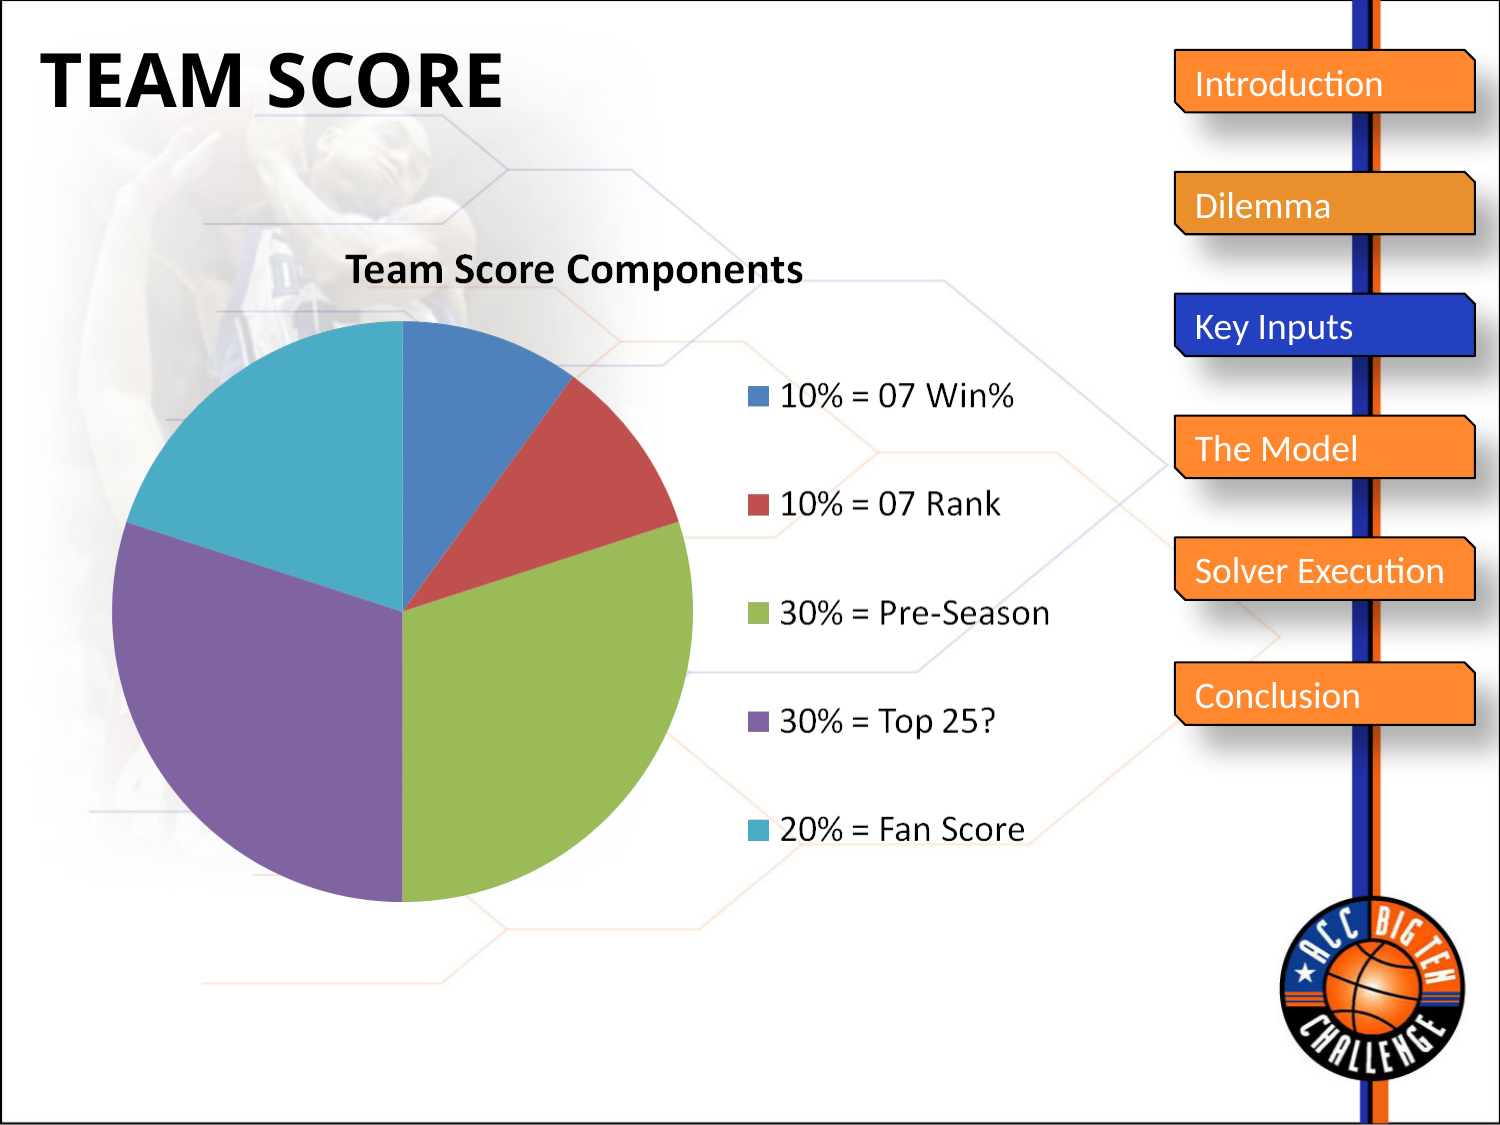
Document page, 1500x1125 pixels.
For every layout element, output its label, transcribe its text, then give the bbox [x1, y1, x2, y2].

text_box Key Inputs [1172, 291, 1478, 359]
text_box Introduction [1172, 47, 1478, 115]
text_box Dilemma [1172, 169, 1478, 237]
text_box The Model [1172, 413, 1478, 481]
picture [0, 0, 1500, 1125]
text_box Solver Execution [1172, 535, 1478, 603]
text_box Conclusion [1172, 660, 1478, 727]
text_box Team score [24, 24, 1125, 130]
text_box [49, 224, 1101, 926]
